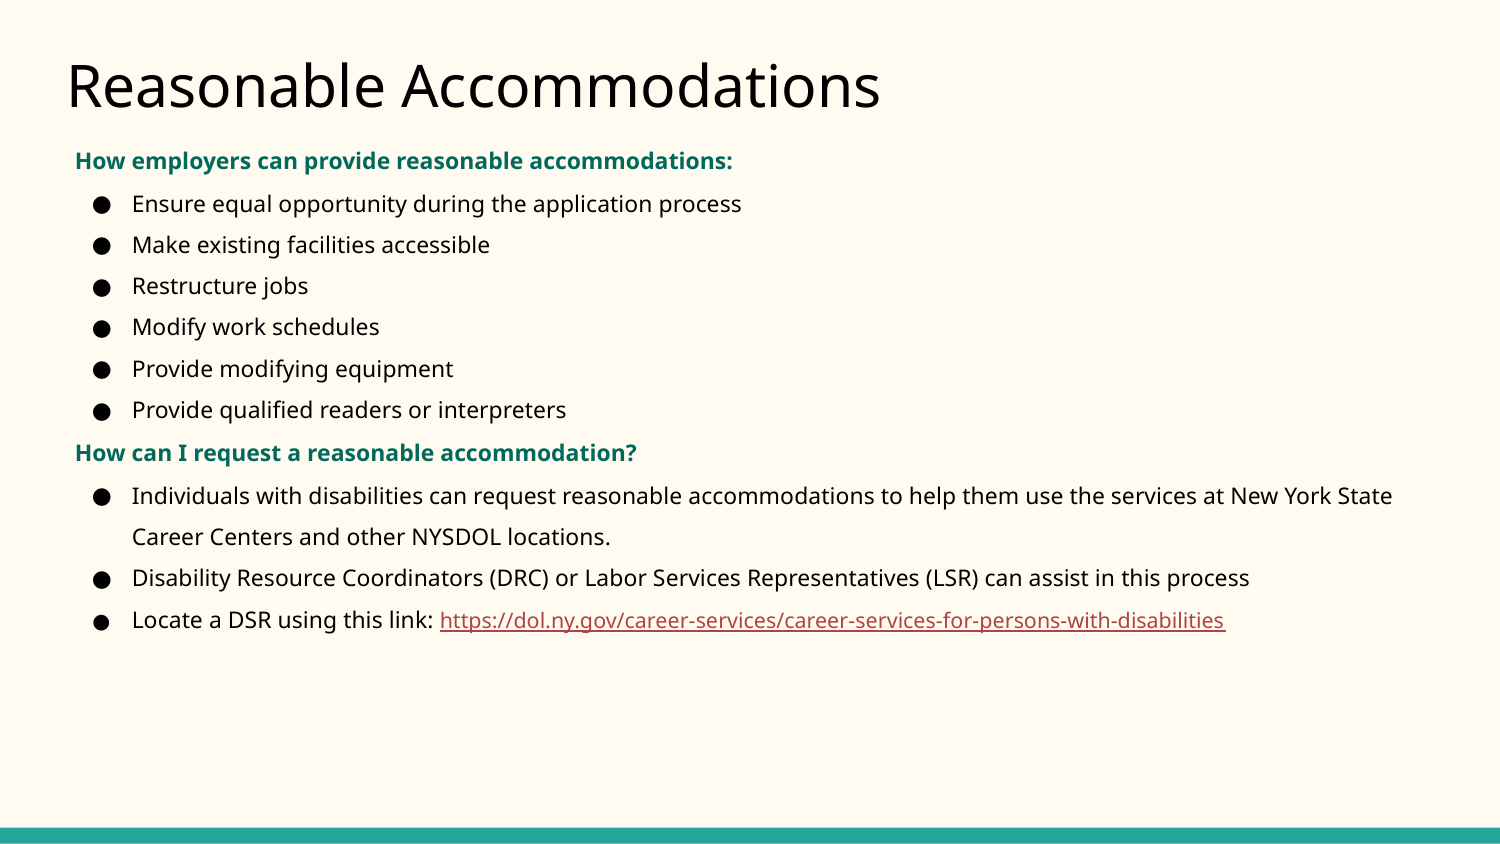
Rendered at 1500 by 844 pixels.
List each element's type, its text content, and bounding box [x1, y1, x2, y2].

list How employers can provide reasonable accommodations: Ensure equal opportunity during the application process Make existing facilities accessible Restructure jobs Modify work schedules Provide modifying equipment Provide qualified readers or interpreters How can I request a reasonable accommodation? Individuals with disabilities can request reasonable accommodations to help them use the services at New York State Career Centers and other NYSDOL locations. Disability Resource Coordinators (DRC) or Labor Services Representatives (LSR) can assist in this process Locate a DSR using this link: https://dol.ny.gov/career-services/career-services-for-persons-with-disabilities [59, 117, 1458, 676]
title Reasonable Accommodations [51, 33, 1449, 135]
